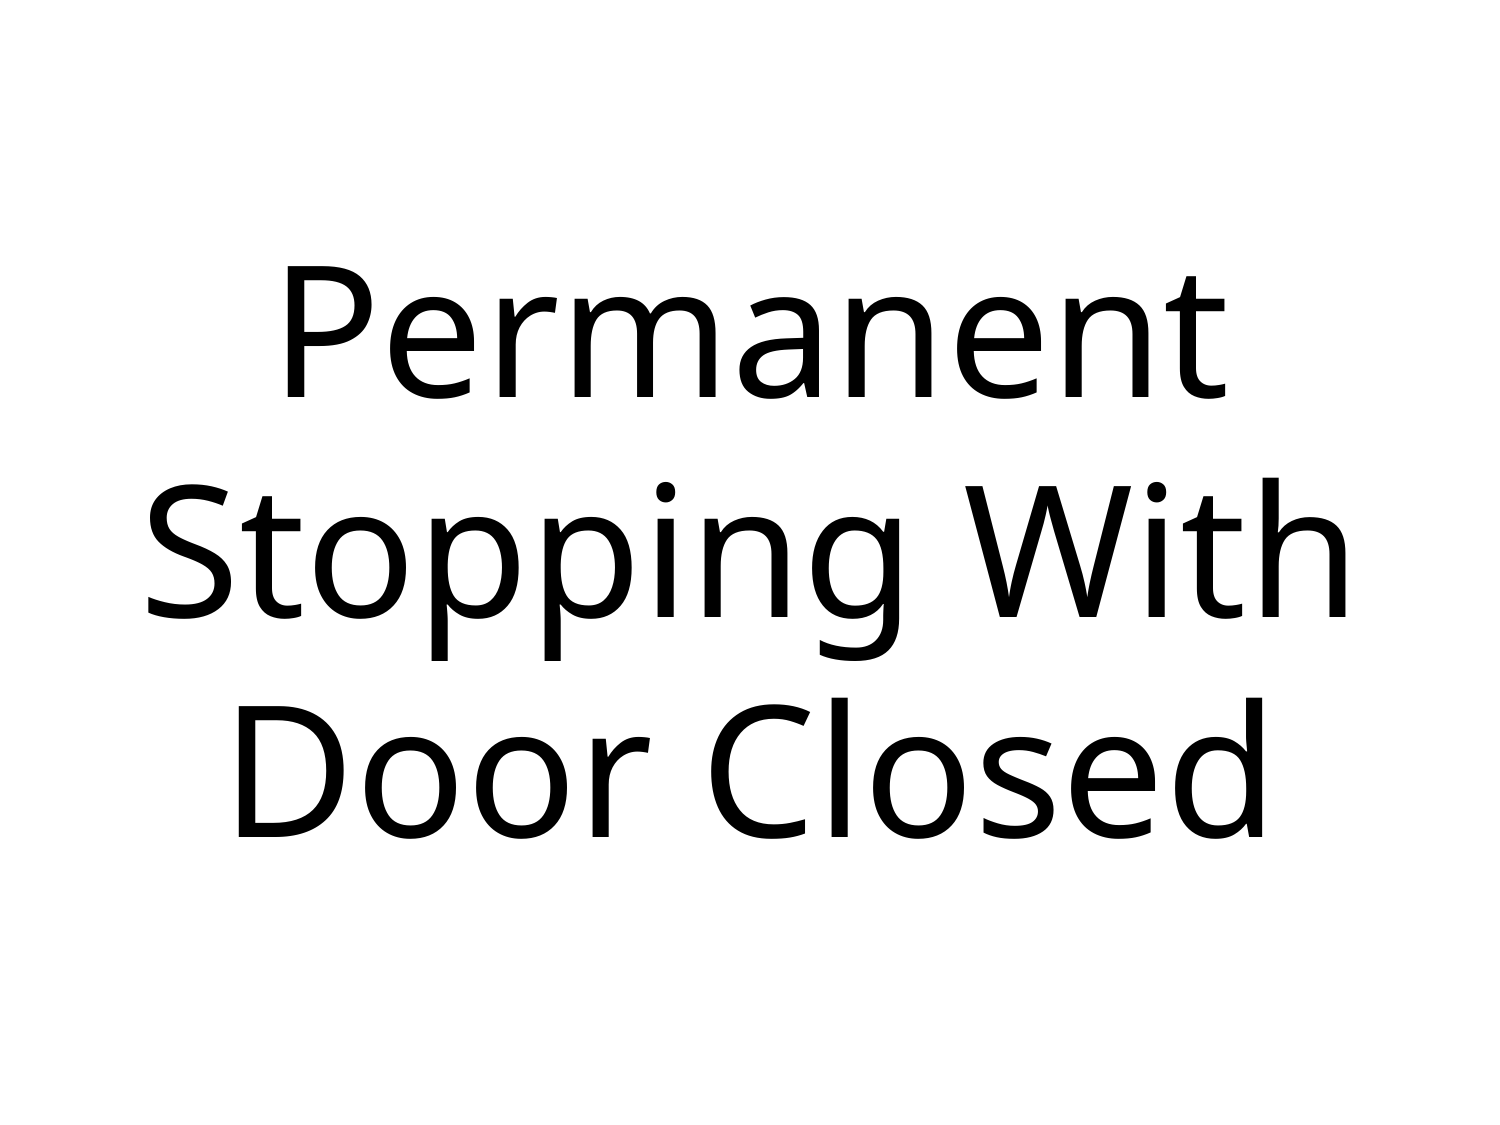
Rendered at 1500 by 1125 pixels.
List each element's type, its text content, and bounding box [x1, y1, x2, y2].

title Permanent Stopping With Door Closed [0, 450, 1500, 638]
